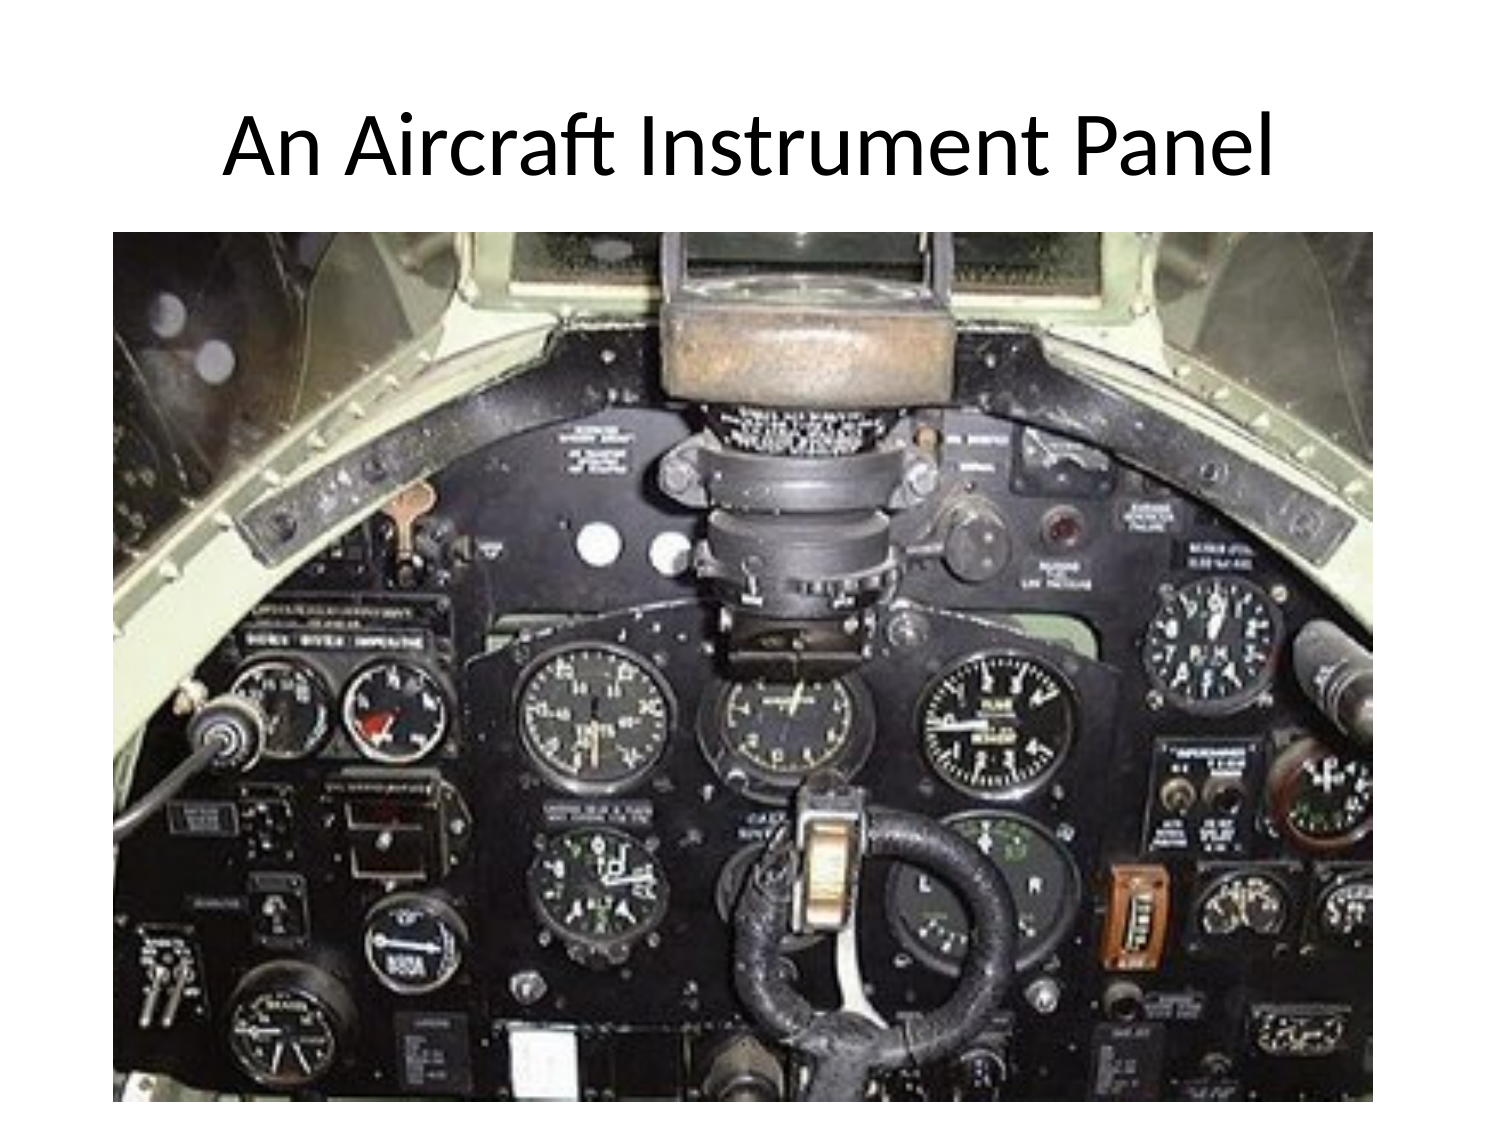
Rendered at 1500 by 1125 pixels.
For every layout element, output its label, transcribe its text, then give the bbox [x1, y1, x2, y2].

title An Aircraft Instrument Panel [75, 45, 1425, 233]
picture [113, 232, 1374, 1102]
